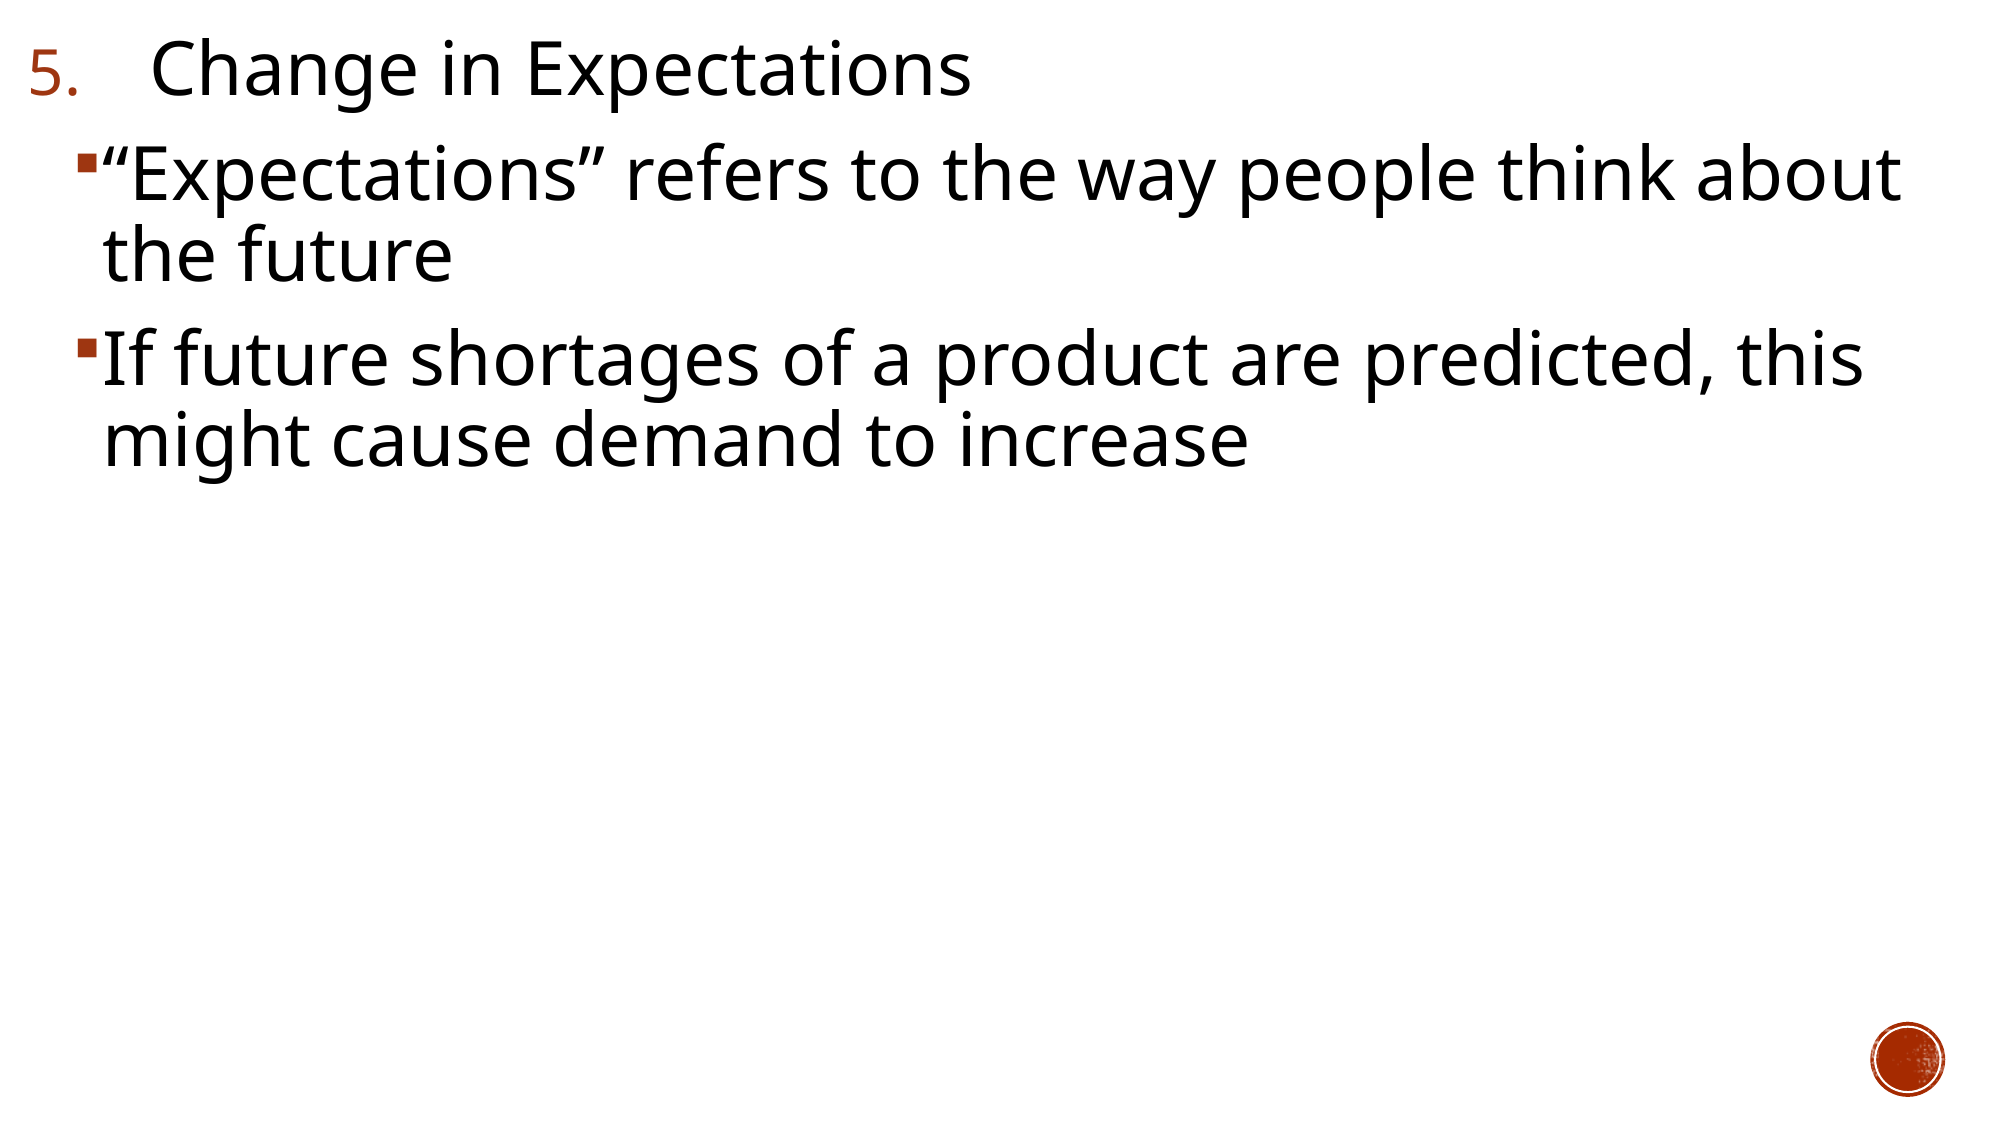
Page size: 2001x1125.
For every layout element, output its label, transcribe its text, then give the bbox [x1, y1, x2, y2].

list Change in Expectations “Expectations” refers to the way people think about the future If future shortages of a product are predicted, this might cause demand to increase [12, 23, 1952, 1097]
